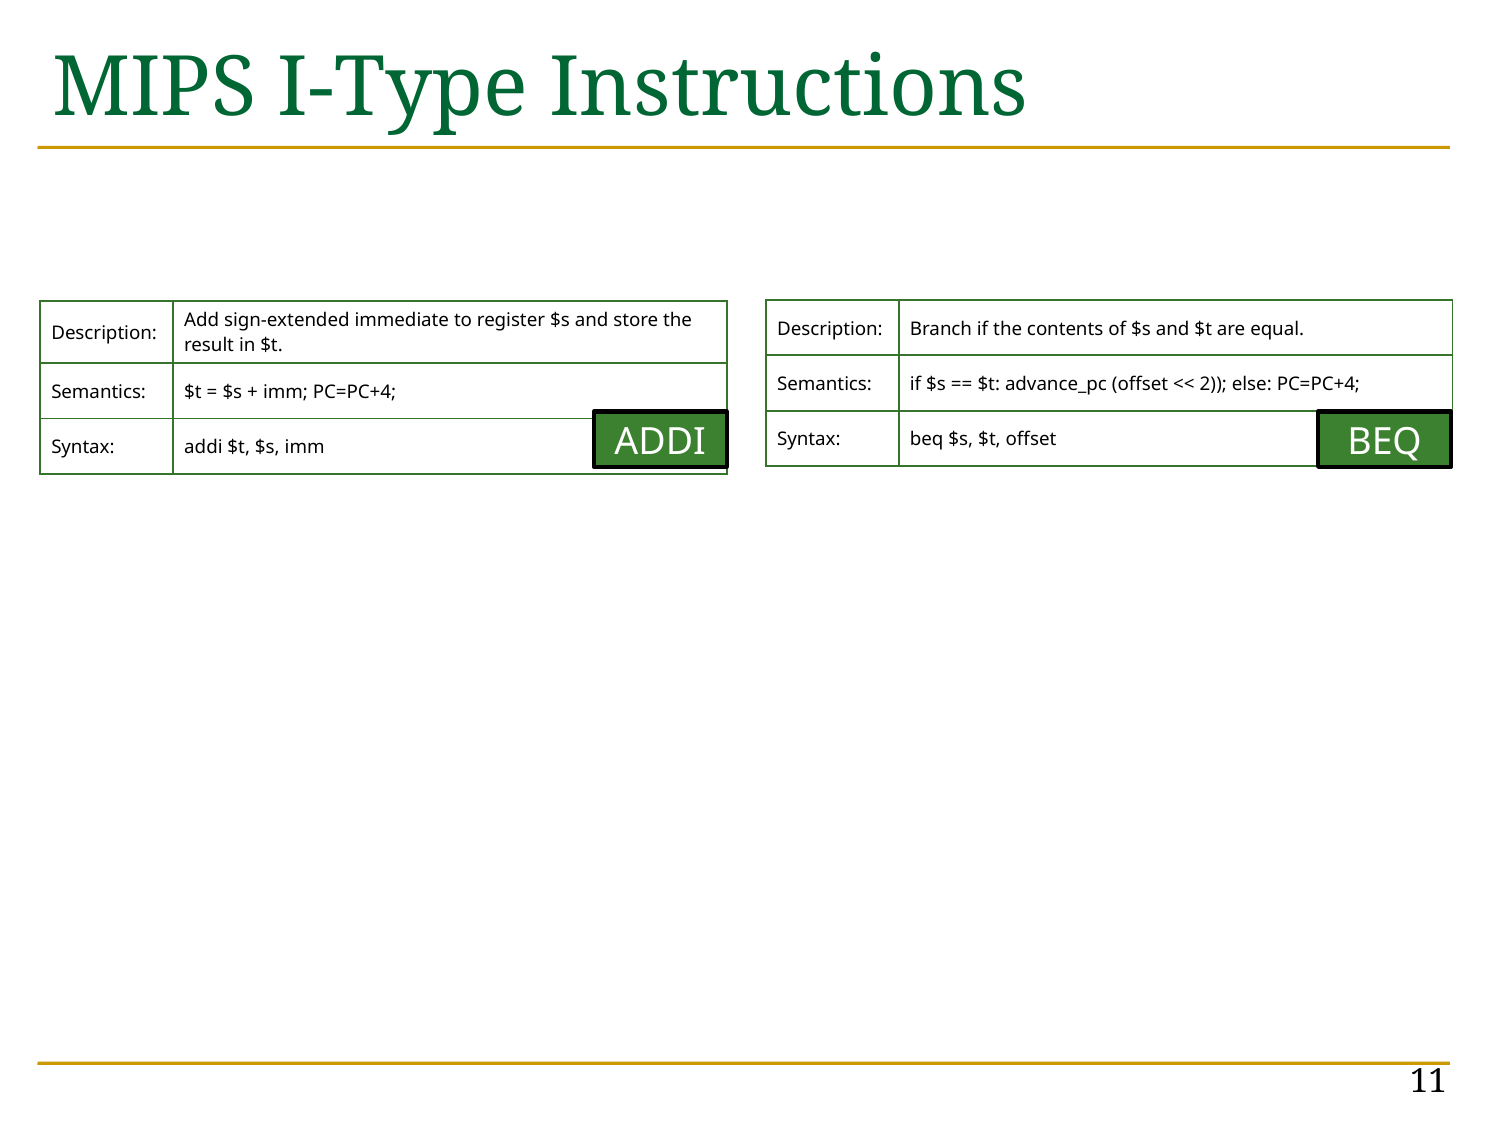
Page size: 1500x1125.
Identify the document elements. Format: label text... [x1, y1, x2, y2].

table_header Branch if the contents of $s and $t are equal. [900, 301, 1452, 354]
slide_number 11 [1111, 1036, 1462, 1112]
table_cell Semantics: [767, 356, 898, 410]
table_header Add sign-extended immediate to register $s and store the result in $t. [174, 302, 726, 362]
text_box ADDI [592, 409, 729, 469]
table_cell $t = $s + imm; PC=PC+4; [174, 364, 726, 418]
table_cell Syntax: [767, 412, 898, 465]
table_cell beq $s, $t, offset [900, 412, 1316, 465]
table_cell addi $t, $s, imm [174, 419, 726, 473]
table_cell if $s == $t: advance_pc (offset << 2)); else: PC=PC+4; [900, 356, 1452, 410]
title MIPS I-Type Instructions [37, 24, 1450, 200]
table_header Description: [41, 302, 172, 362]
table_cell Syntax: [41, 419, 172, 473]
table_cell Semantics: [41, 364, 172, 418]
text_box BEQ [1316, 409, 1453, 469]
table_header Description: [767, 301, 898, 354]
